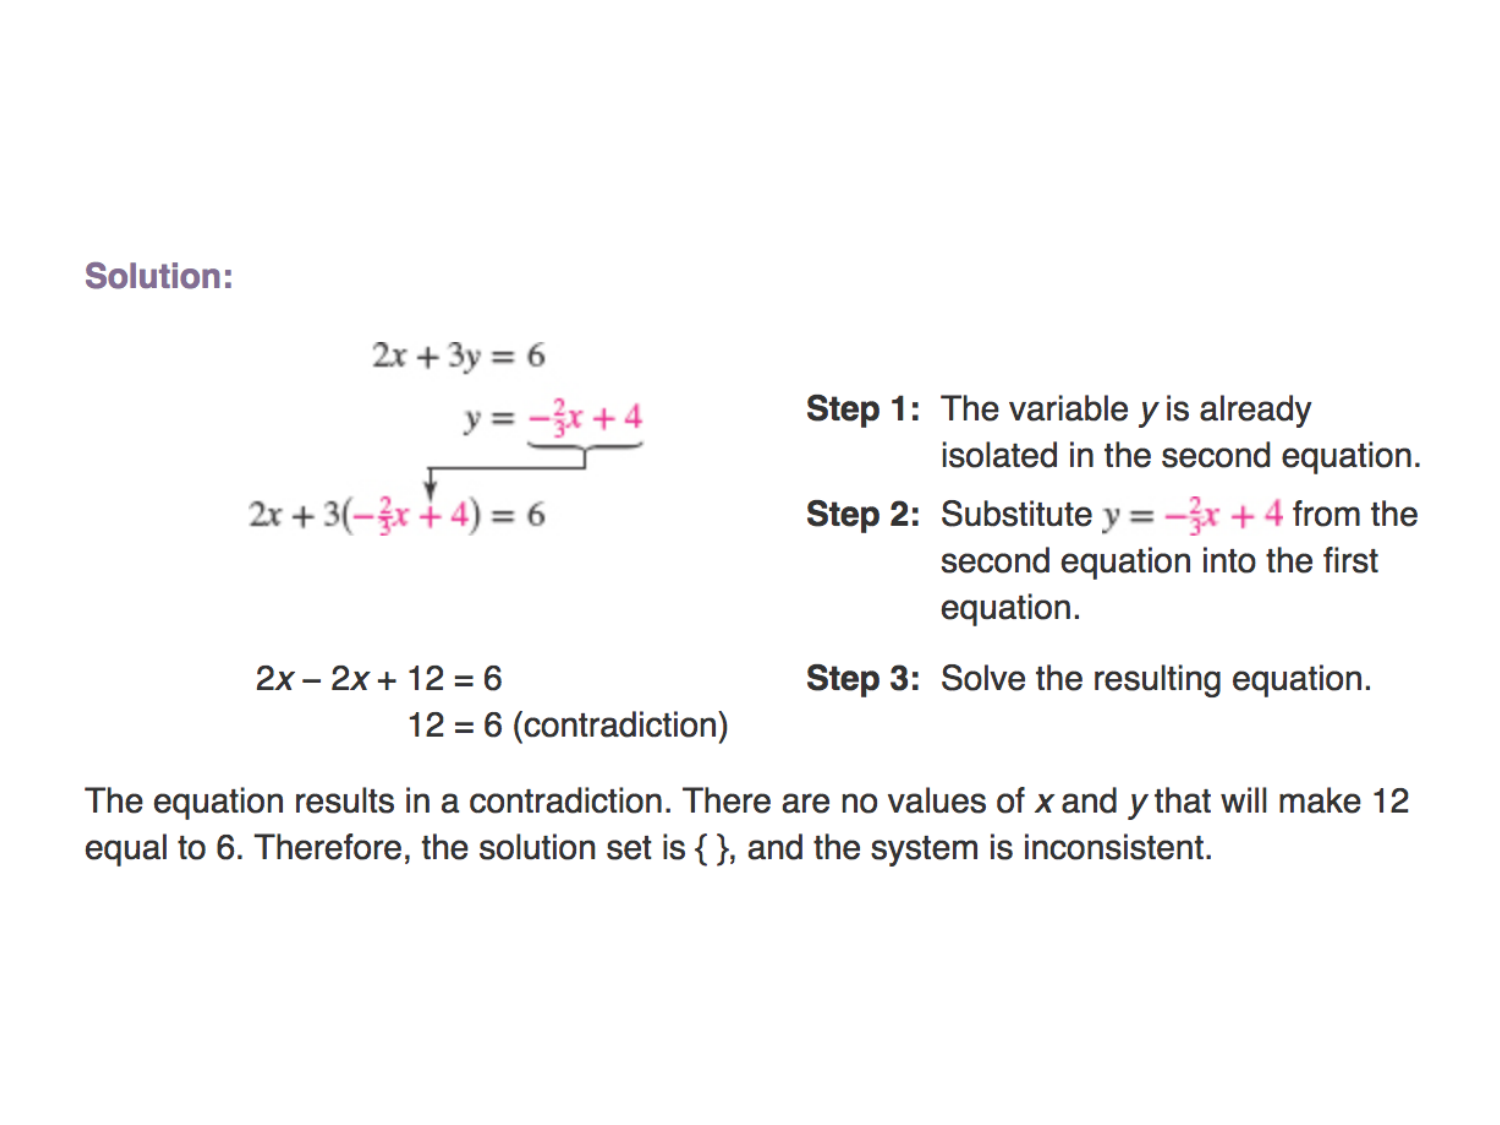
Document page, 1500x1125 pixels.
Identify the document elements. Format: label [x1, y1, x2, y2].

list [74, 190, 1426, 934]
